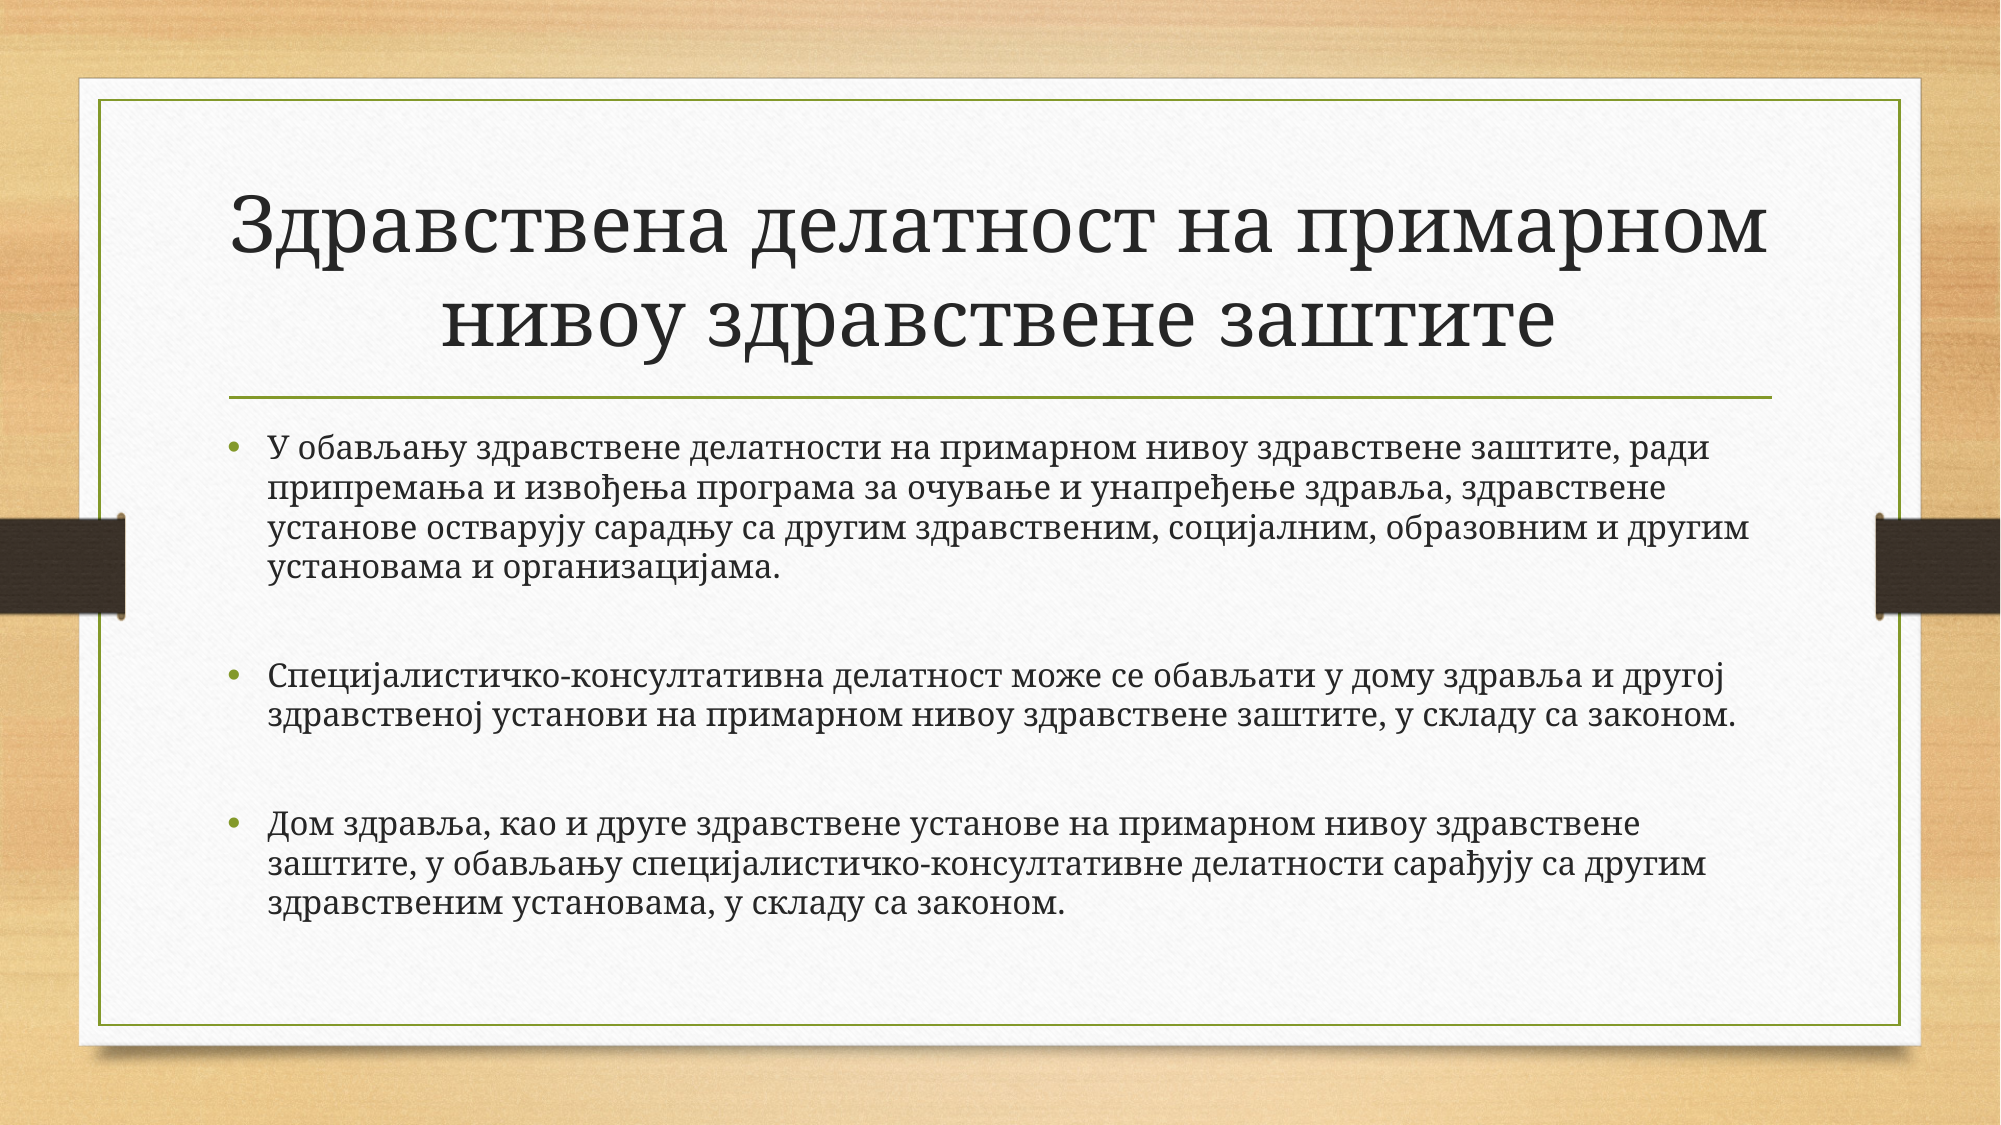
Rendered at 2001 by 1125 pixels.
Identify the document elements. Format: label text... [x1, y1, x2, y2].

title Здравствена делатност на примарном нивоу здравствене заштите [212, 161, 1788, 375]
list У обављању здравствене делатности на примарном нивоу здравствене заштите, ради припремања и извођења програма за очување и унапређење здравља, здравствене установе остварују сарадњу са другим здравственим, социјалним, образовним и другим установама и организацијама. Специјалистичко-консултативна делатност може се обављати у дому здравља и другој здравственој установи на примарном нивоу здравствене заштите, у складу са законом. Дом здравља, као и друге здравствене установе на примарном нивоу здравствене заштите, у обављању специјалистичко-консултативне делатности сарађују са другим здравственим установама, у складу са законом. [212, 419, 1788, 964]
picture [0, 0, 2001, 1125]
